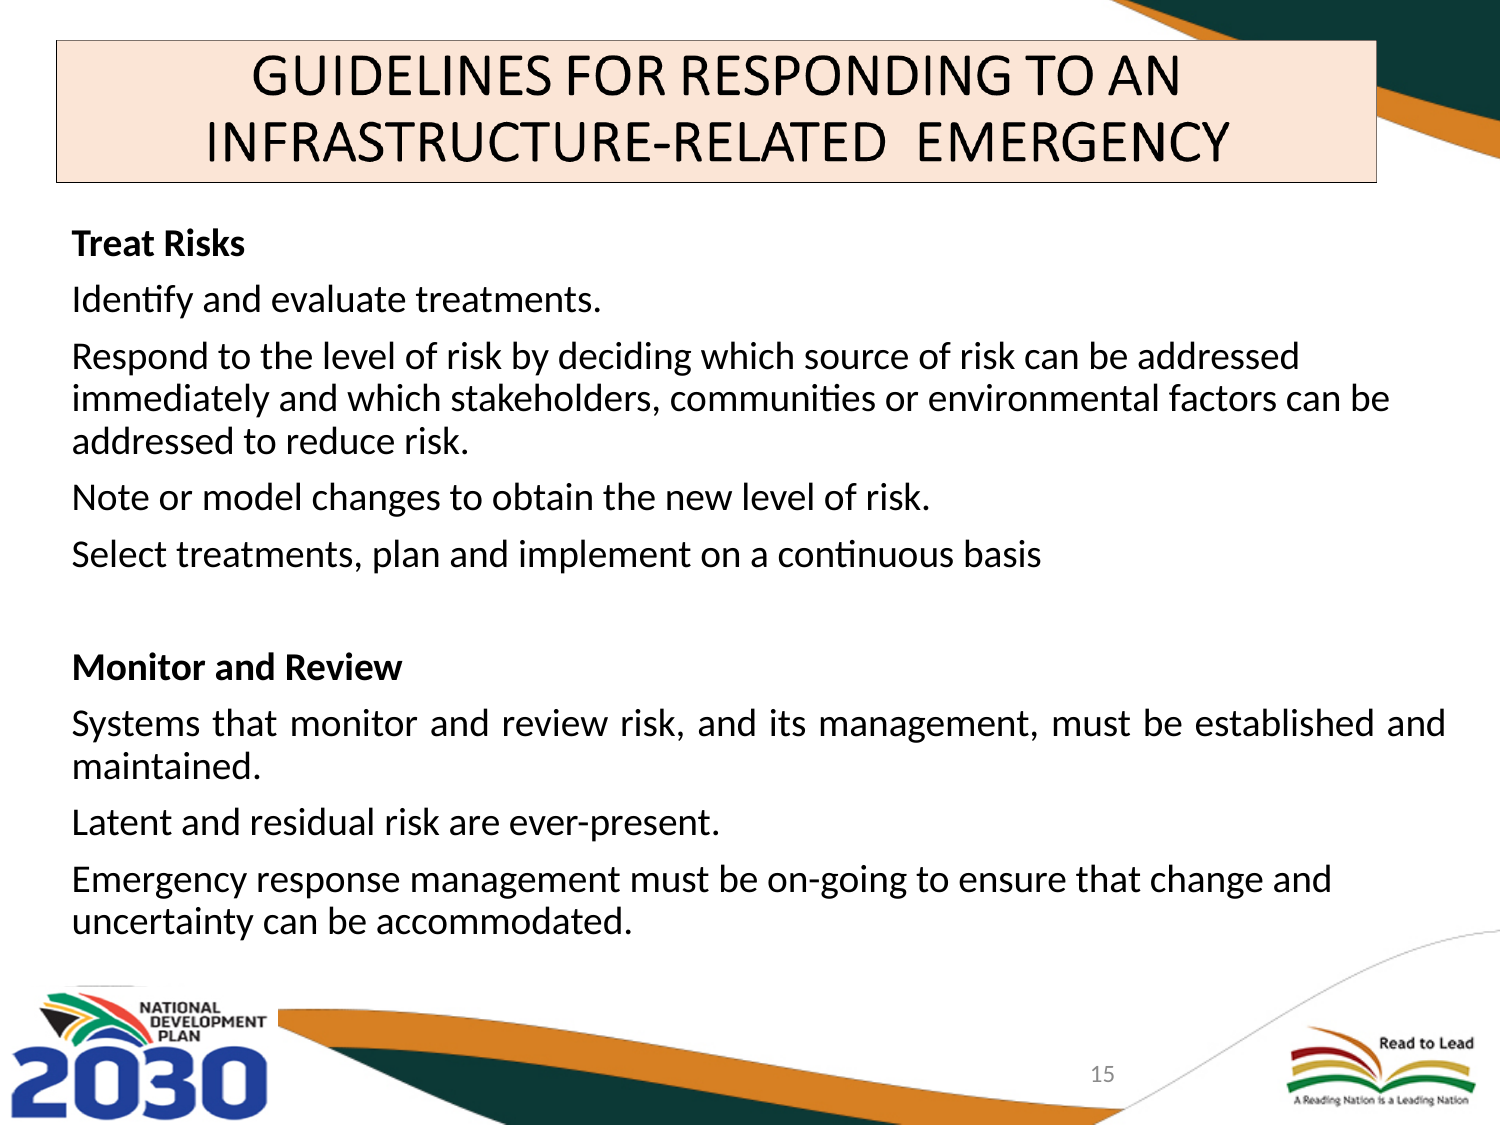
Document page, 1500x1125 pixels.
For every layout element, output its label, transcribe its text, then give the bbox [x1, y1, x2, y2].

text_box Treat Risks Identify and evaluate treatments. Respond to the level of risk by deciding which source of risk can be addressed immediately and which stakeholders, communities or environmental factors can be addressed to reduce risk. Note or model changes to obtain the new level of risk. Select treatments, plan and implement on a continuous basis Monitor and Review Systems that monitor and review risk, and its management, must be established and maintained. Latent and residual risk are ever-present. Emergency response management must be on-going to ensure that change and uncertainty can be accommodated. [56, 214, 1462, 954]
picture [0, 0, 1500, 1125]
slide_number 15 [1074, 1042, 1425, 1103]
